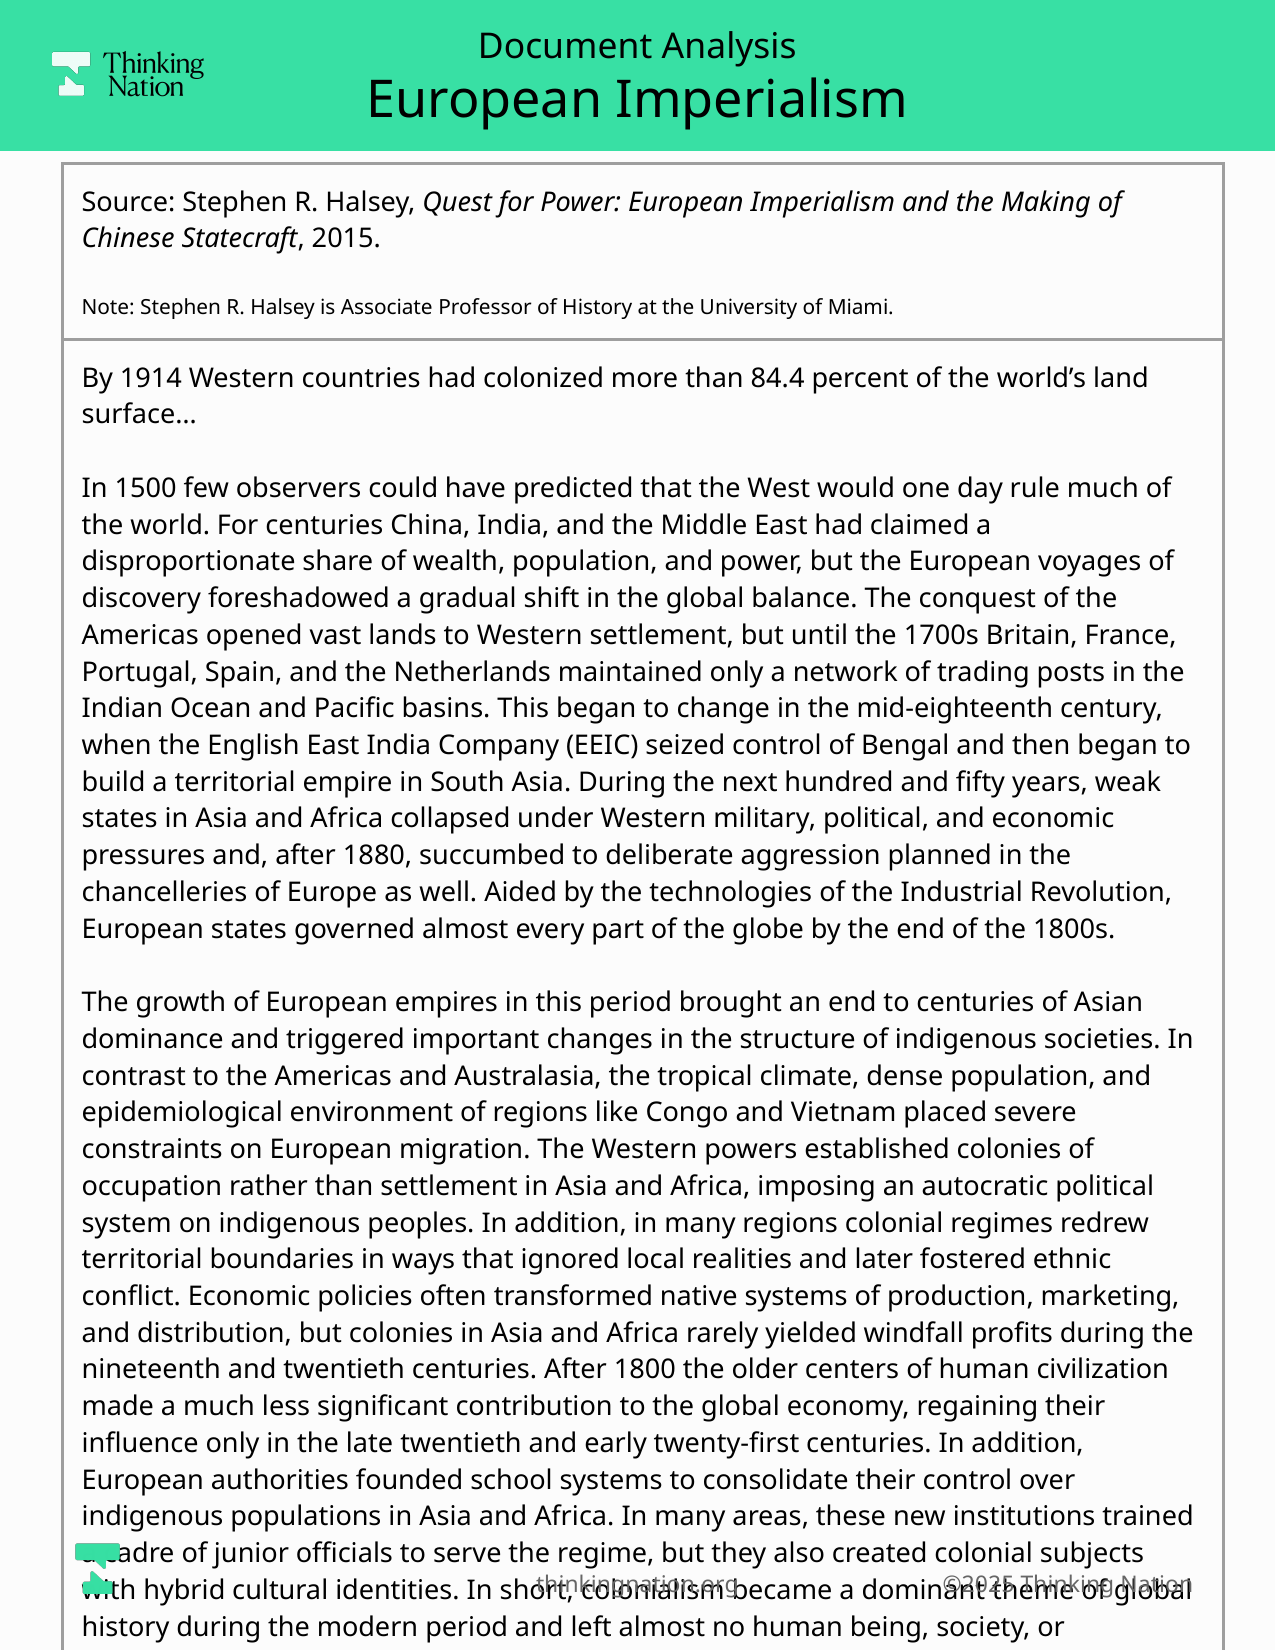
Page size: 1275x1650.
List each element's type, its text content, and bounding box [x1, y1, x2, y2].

text_box thinkingnation.org [486, 1553, 789, 1605]
text_box ©2025 Thinking Nation [907, 1553, 1210, 1605]
text_box Document Analysis European Imperialism [0, 0, 1275, 151]
picture [62, 1533, 133, 1604]
table_cell By 1914 Western countries had colonized more than 84.4 percent of the world’s land surface… In 1500 few observers could have predicted that the West would one day rule much of the world. For centuries China, India, and the Middle East had claimed a disproportionate share of wealth, population, and power, but the European voyages of discovery foreshadowed a gradual shift in the global balance. The conquest of the Americas opened vast lands to Western settlement, but until the 1700s Britain, France, Portugal, Spain, and the Netherlands maintained only a network of trading posts in the Indian Ocean and Pacific basins. This began to change in the mid-eighteenth century, when the English East India Company (EEIC) seized control of Bengal and then began to build a territorial empire in South Asia. During the next hundred and fifty years, weak states in Asia and Africa collapsed under Western military, political, and economic pressures and, after 1880, succumbed to deliberate aggression planned in the chancelleries of Europe as well. Aided by the technologies of the Industrial Revolution, European states governed almost every part of the globe by the end of the 1800s. The growth of European empires in this period brought an end to centuries of Asian dominance and triggered important changes in the structure of indigenous societies. In contrast to the Americas and Australasia, the tropical climate, dense population, and epidemiological environment of regions like Congo and Vietnam placed severe constraints on European migration. The Western powers established colonies of occupation rather than settlement in Asia and Africa, imposing an autocratic political system on indigenous peoples. In addition, in many regions colonial regimes redrew territorial boundaries in ways that ignored local realities and later fostered ethnic conflict. Economic policies often transformed native systems of production, marketing, and distribution, but colonies in Asia and Africa rarely yielded windfall profits during the nineteenth and twentieth centuries. After 1800 the older centers of human civilization made a much less significant contribution to the global economy, regaining their influence only in the late twentieth and early twenty-first centuries. In addition, European authorities founded school systems to consolidate their control over indigenous populations in Asia and Africa. In many areas, these new institutions trained a cadre of junior officials to serve the regime, but they also created colonial subjects with hybrid cultural identities. In short, colonialism became a dominant theme of global history during the modern period and left almost no human being, society, or geographic region untouched. [64, 341, 1222, 1650]
picture [35, 37, 210, 110]
table_header Source: Stephen R. Halsey, Quest for Power: European Imperialism and the Making of Chinese Statecraft, 2015. Note: Stephen R. Halsey is Associate Professor of History at the University of Miami. [64, 165, 1222, 338]
